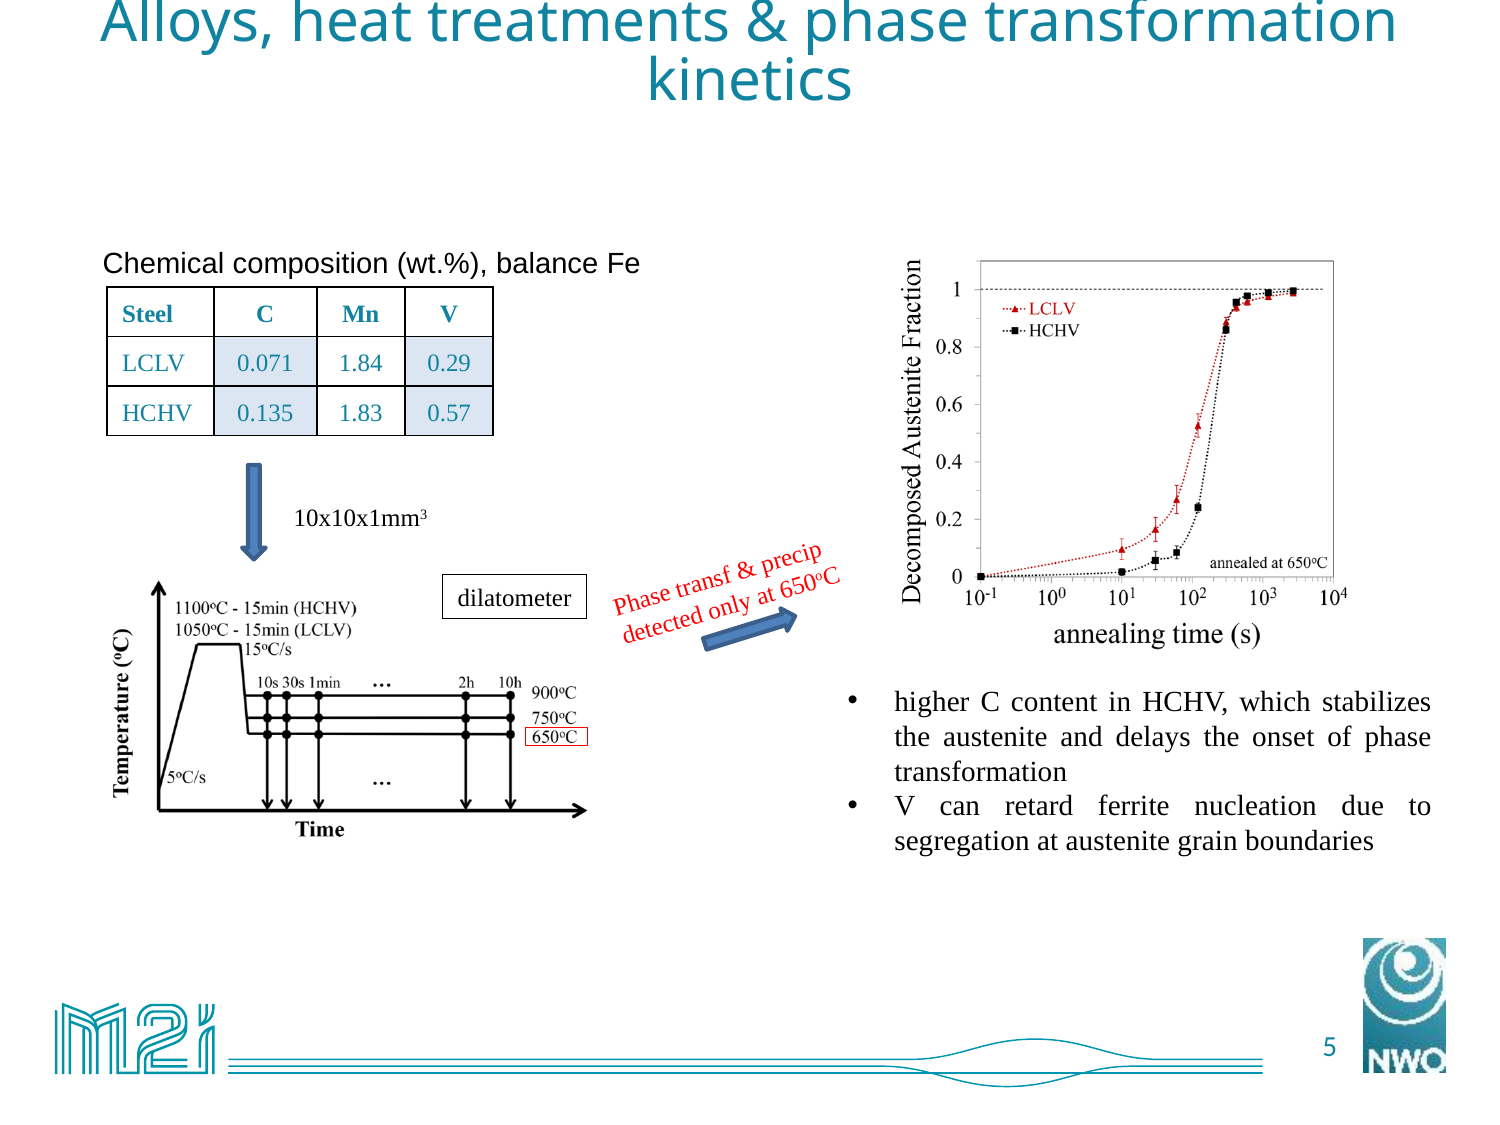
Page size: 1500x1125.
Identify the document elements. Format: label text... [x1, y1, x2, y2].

table_header C [215, 288, 316, 336]
table_header Mn [318, 288, 404, 336]
table_cell 0.29 [406, 337, 492, 385]
text_box higher C content in HCHV, which stabilizes the austenite and delays the onset of phase transformation V can retard ferrite nucleation due to segregation at austenite grain boundaries [832, 674, 1447, 864]
table_cell HCHV [108, 387, 213, 435]
table_cell 1.84 [318, 337, 404, 385]
slide_number 5 [1272, 1015, 1344, 1075]
text_box Alloys, heat treatments & phase transformation kinetics [0, 21, 1500, 113]
table_cell 1.83 [318, 387, 404, 435]
text_box Phase transf & precip detected only at 650oC [593, 507, 874, 661]
table_header Steel [108, 288, 213, 336]
text_box 10x10x1mm3 [278, 494, 443, 540]
table_cell 0.135 [215, 387, 316, 435]
text_box [703, 611, 796, 650]
text_box Chemical composition (wt.%), balance Fe [76, 237, 668, 287]
picture [879, 245, 1364, 660]
table_cell LCLV [108, 337, 213, 385]
table_cell 0.57 [406, 387, 492, 435]
picture [108, 573, 588, 841]
table_header V [406, 288, 492, 336]
table_cell 0.071 [215, 337, 316, 385]
picture [1363, 938, 1446, 1073]
text_box [242, 464, 266, 560]
